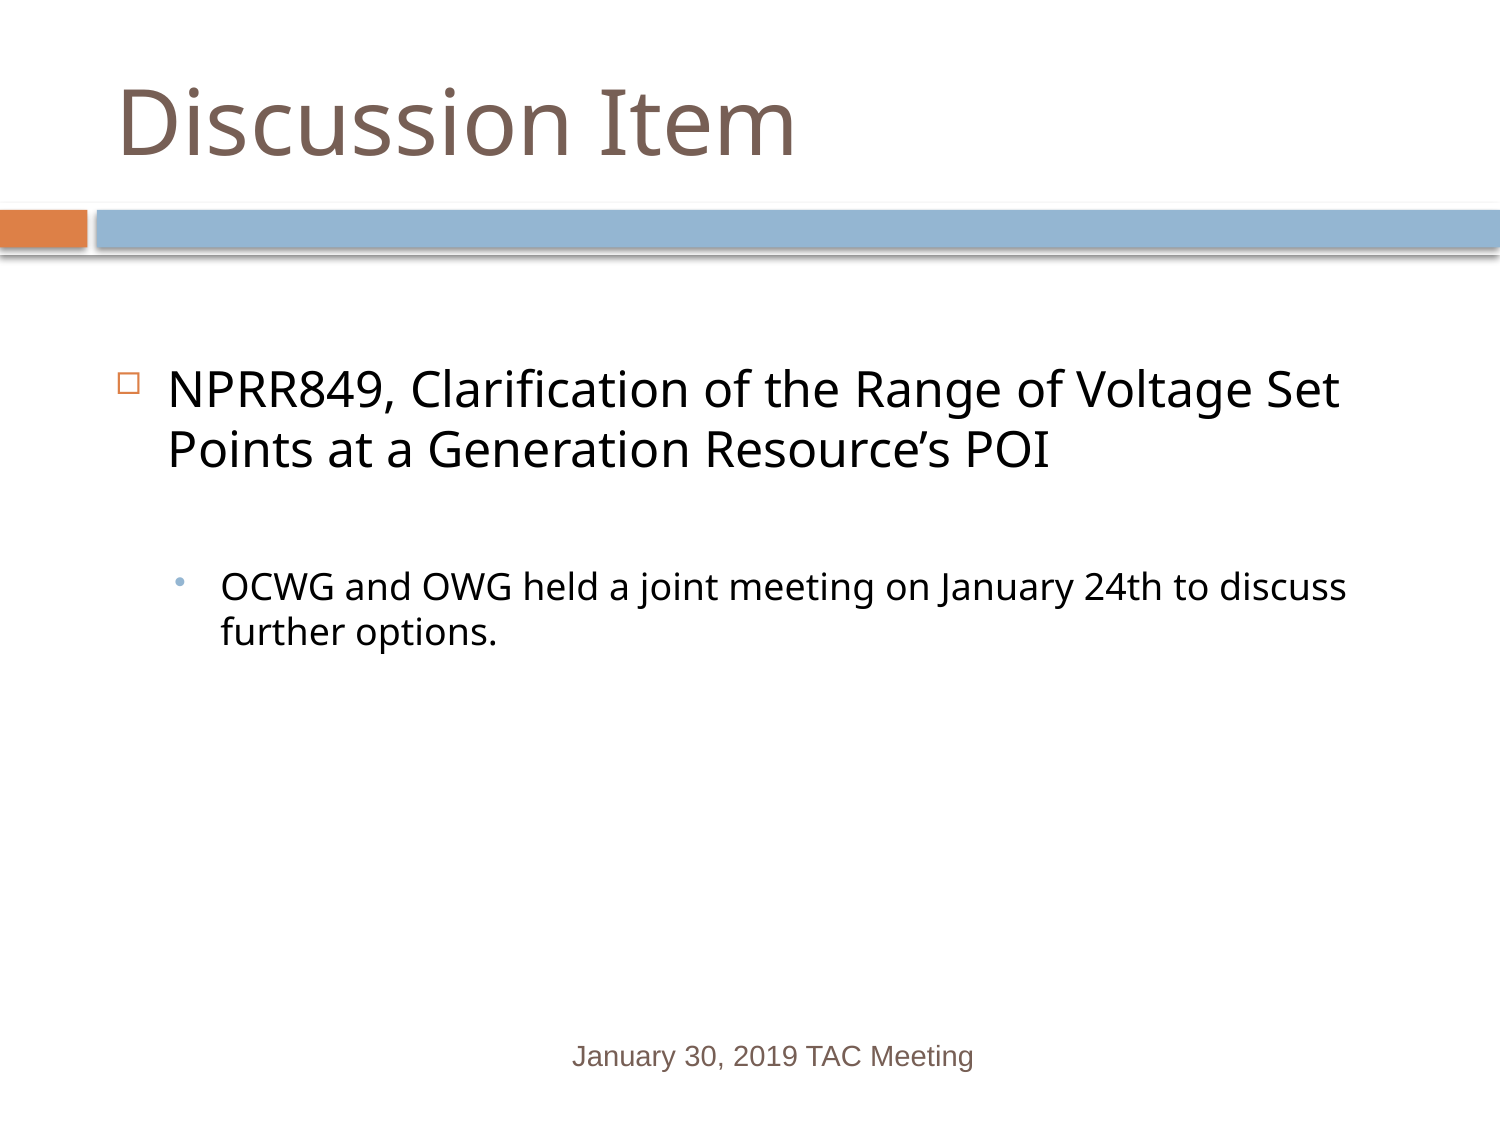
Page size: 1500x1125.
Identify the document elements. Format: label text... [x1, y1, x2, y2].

footer January 30, 2019 TAC Meeting [99, 1025, 990, 1085]
title Discussion Item [100, 37, 1439, 201]
list NPRR849, Clarification of the Range of Voltage Set Points at a Generation Resource’s POI OCWG and OWG held a joint meeting on January 24th to discuss further options. [100, 262, 1439, 1001]
